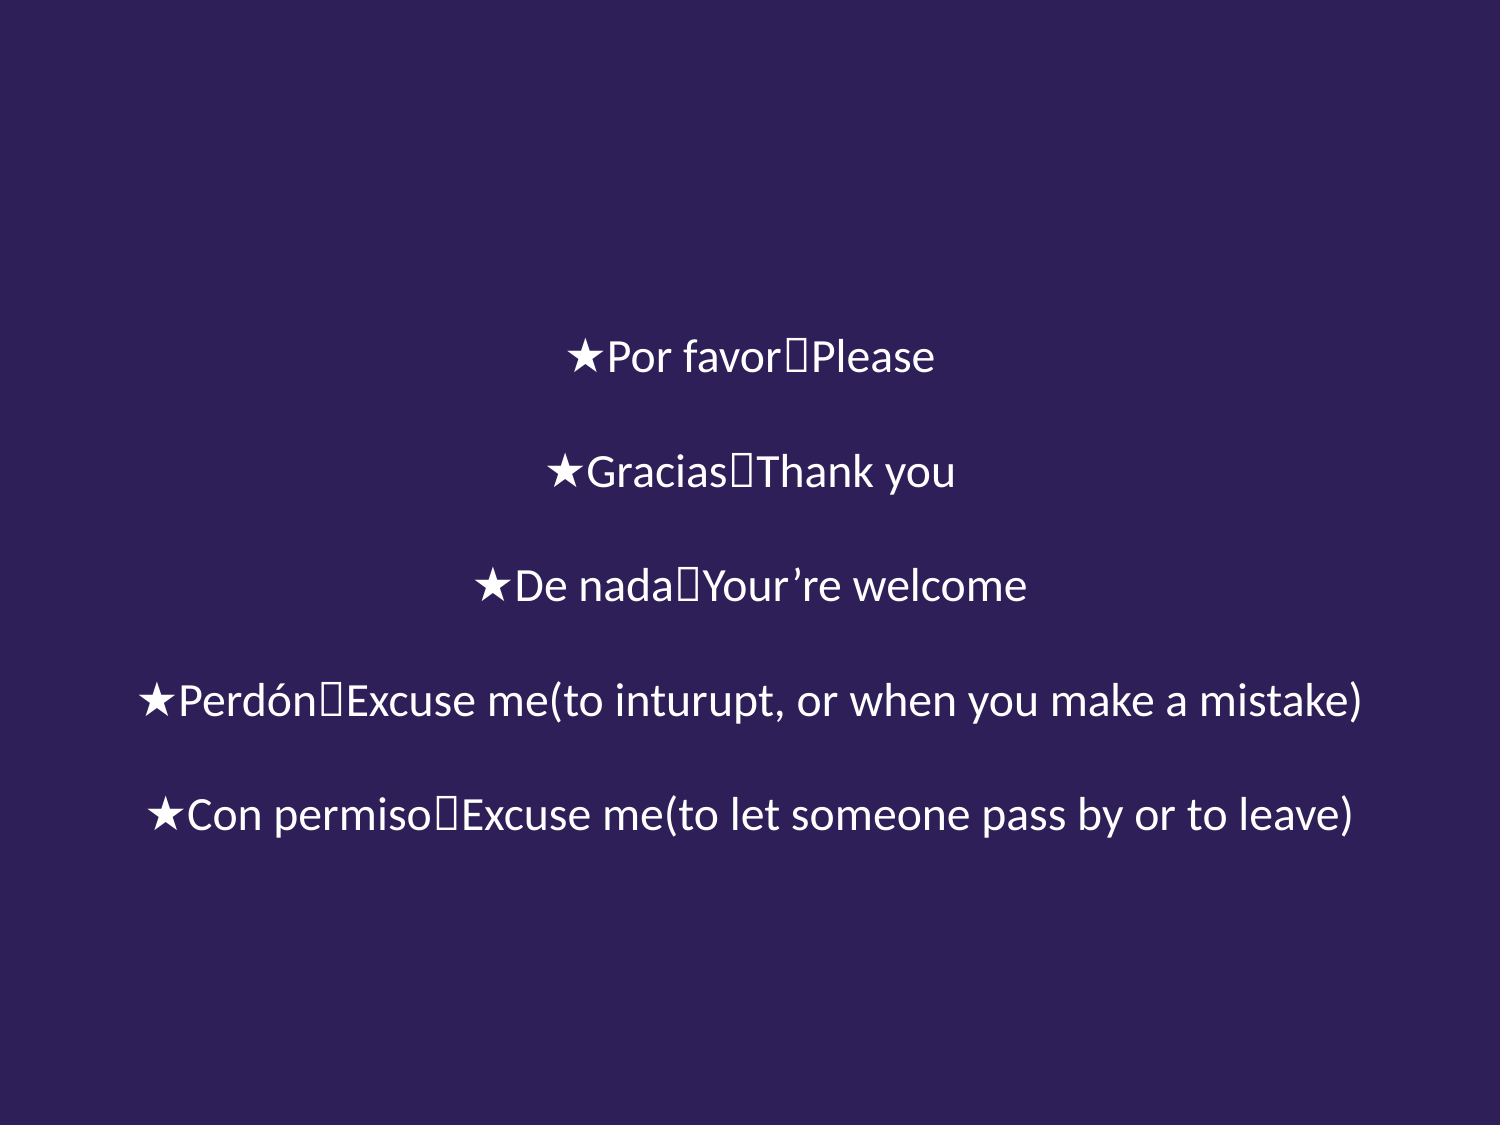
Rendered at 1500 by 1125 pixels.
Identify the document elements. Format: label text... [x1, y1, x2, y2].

title ★Por favorPlease ★GraciasThank you ★De nadaYour’re welcome ★PerdónExcuse me(to inturupt, or when you make a mistake) ★Con permisoExcuse me(to let someone pass by or to leave) [112, 297, 1388, 925]
